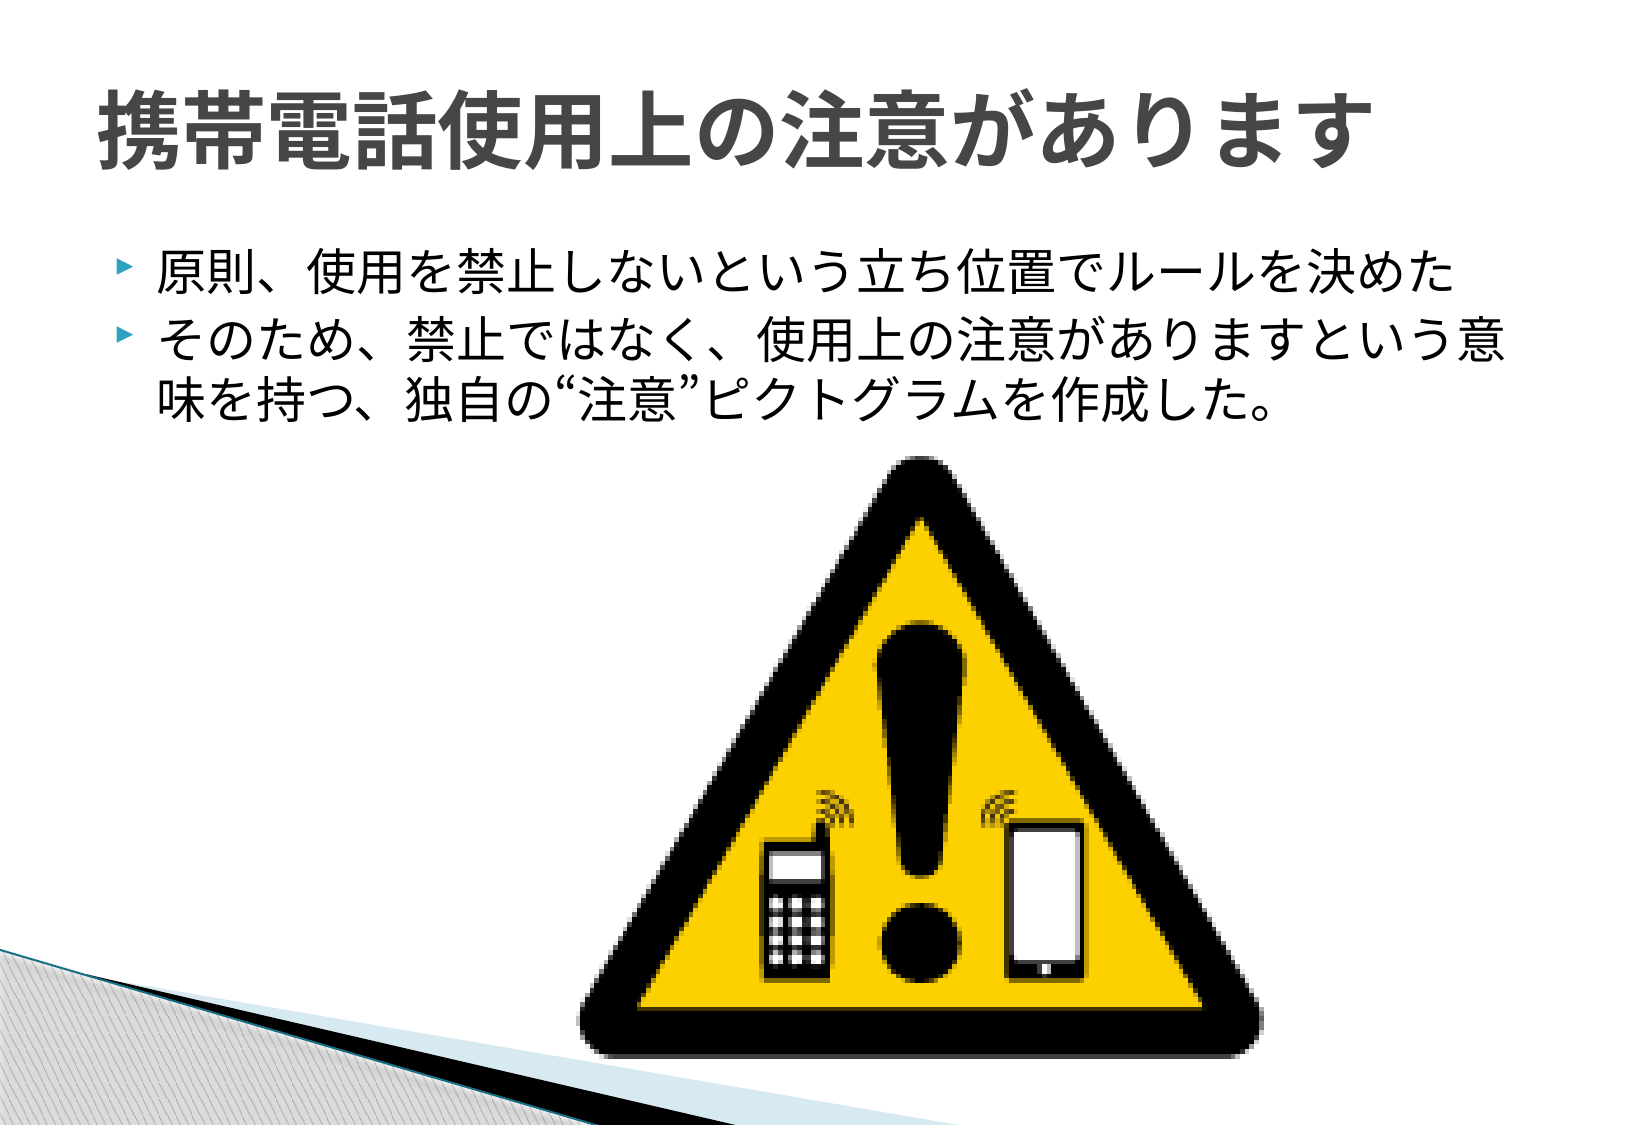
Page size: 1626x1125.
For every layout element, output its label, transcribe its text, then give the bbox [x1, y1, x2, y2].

title 携帯電話使用上の注意があります [81, 34, 1544, 223]
list 原則、使用を禁止しないという立ち位置でルールを決めた そのため、禁止ではなく、使用上の注意がありますという意味を持つ、独自の“注意”ピクトグラムを作成した。 [81, 232, 1544, 976]
picture [575, 455, 1264, 1059]
